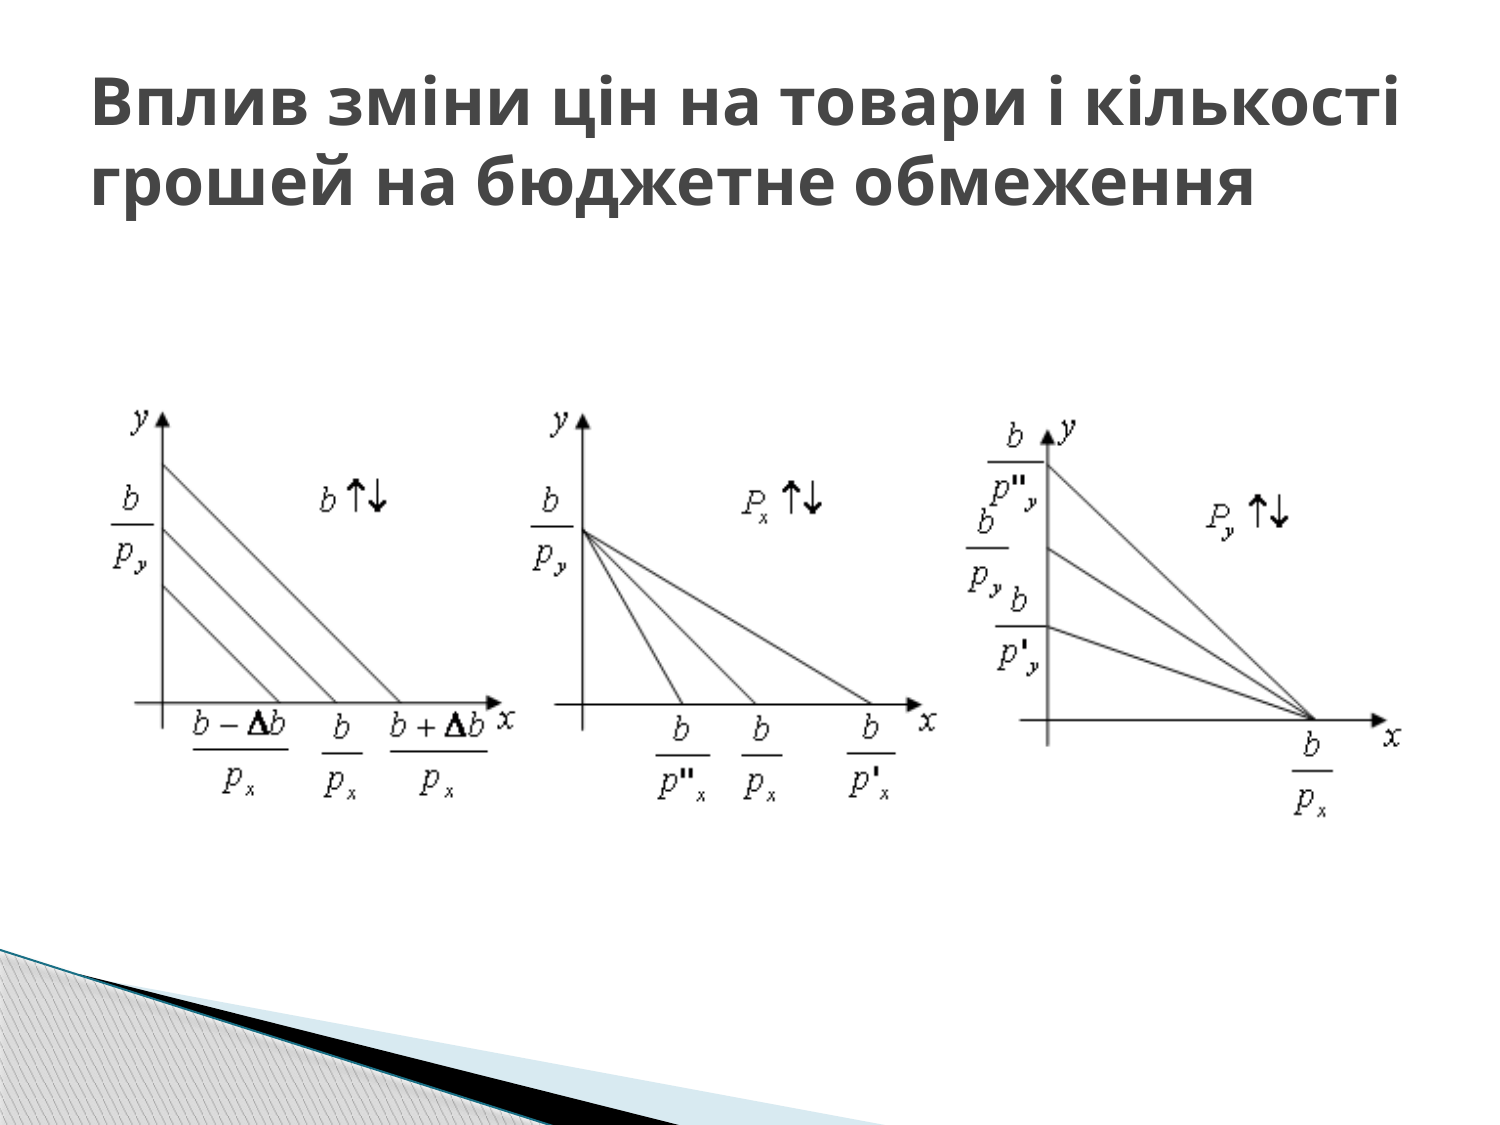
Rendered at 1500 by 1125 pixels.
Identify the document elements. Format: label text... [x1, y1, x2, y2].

title Вплив зміни цін на товари і кількості грошей на бюджетне обмеження [75, 45, 1425, 233]
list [88, 396, 1432, 835]
